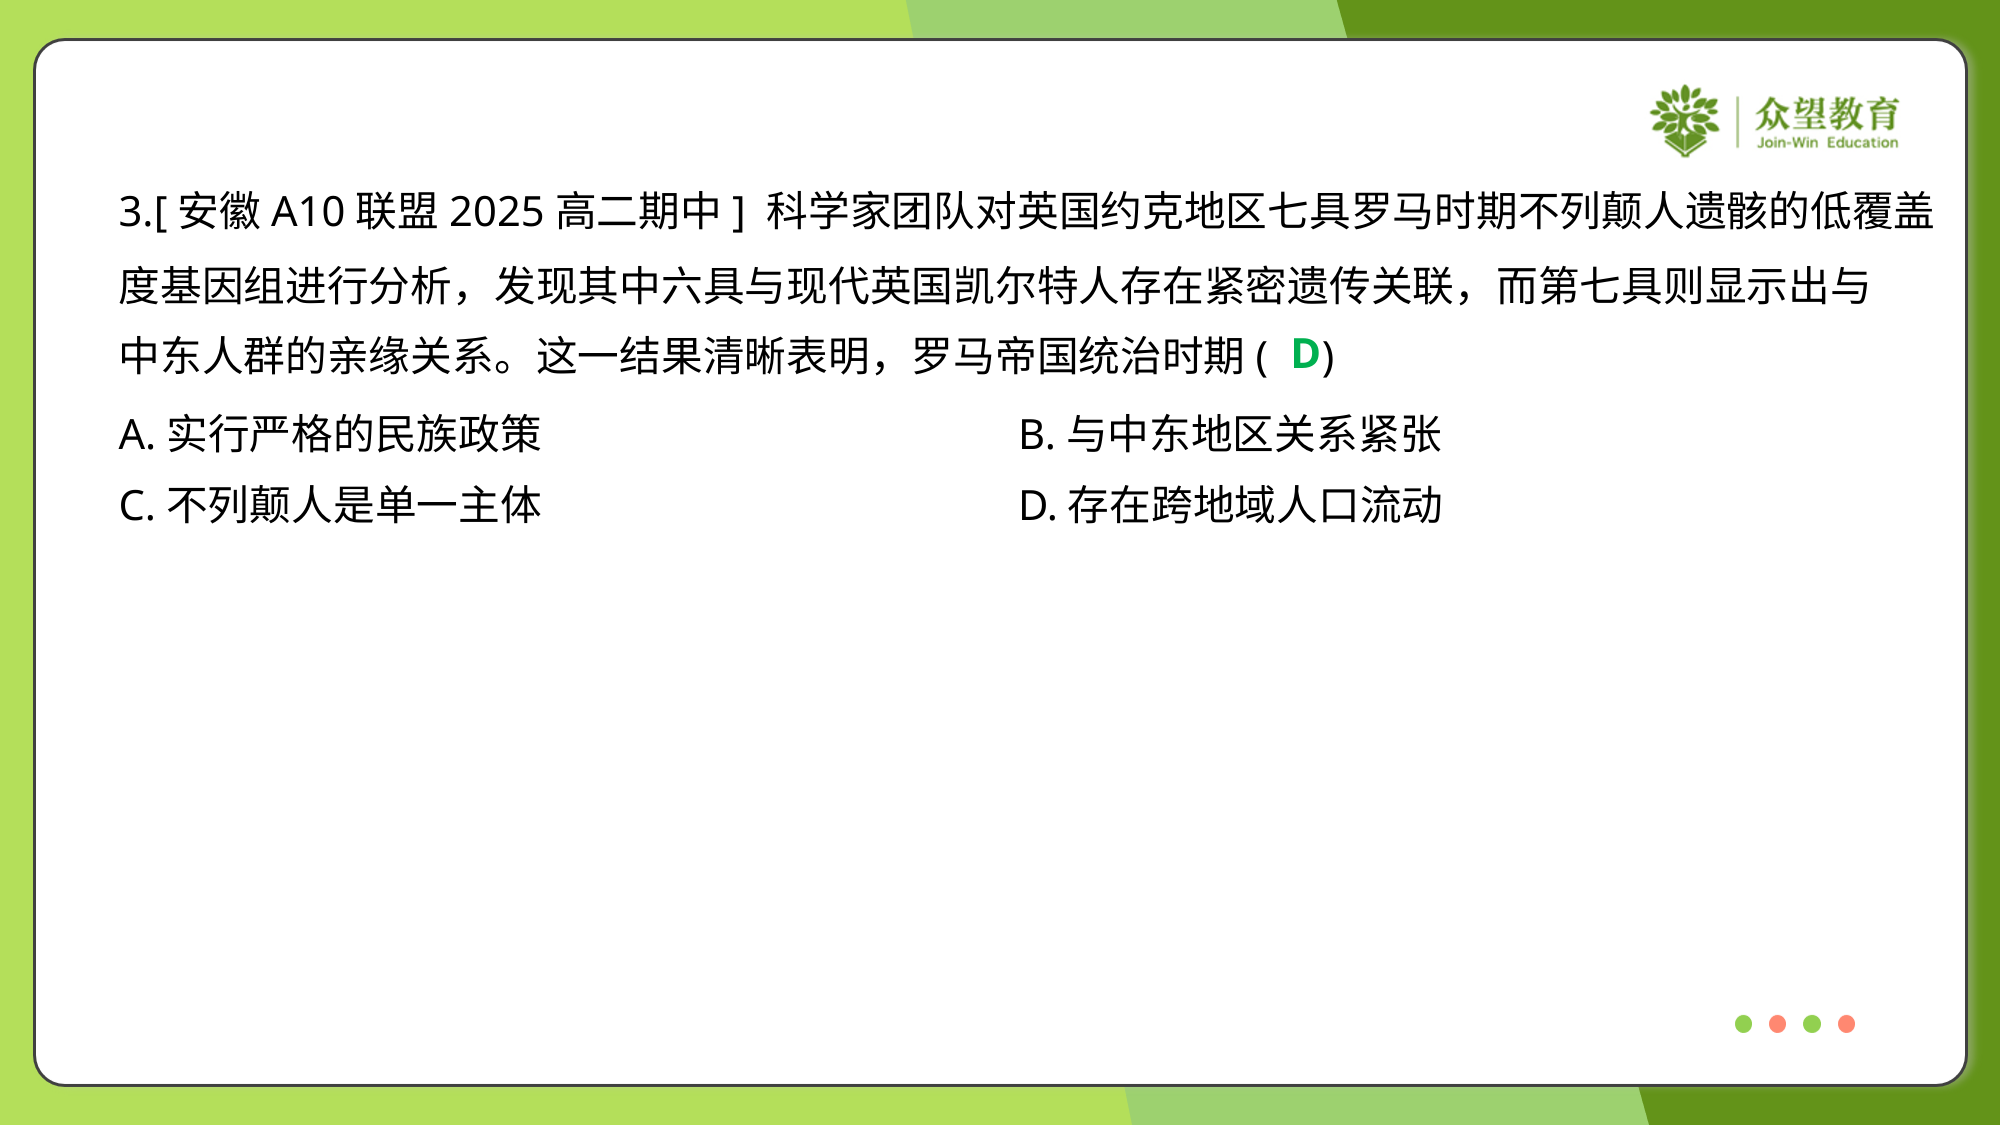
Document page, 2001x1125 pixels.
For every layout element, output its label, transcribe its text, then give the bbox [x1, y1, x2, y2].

picture [0, 0, 2000, 1125]
text_box D [1274, 306, 1338, 371]
text_box A.实行严格的民族政策 B.与中东地区关系紧张 C.不列颠人是单一主体 D.存在跨地域人口流动 [118, 382, 1883, 522]
text_box 3.[安徽A10联盟2025高二期中] 科学家团队对英国约克地区七具罗马时期不列颠人遗骸的低覆盖 度基因组进行分析，发现其中六具与现代英国凯尔特人存在紧密遗传关联，而第七具则显示出与 中东人群的亲缘关系。这一结果清晰表明，罗马帝国统治时期( ) [118, 159, 1883, 373]
